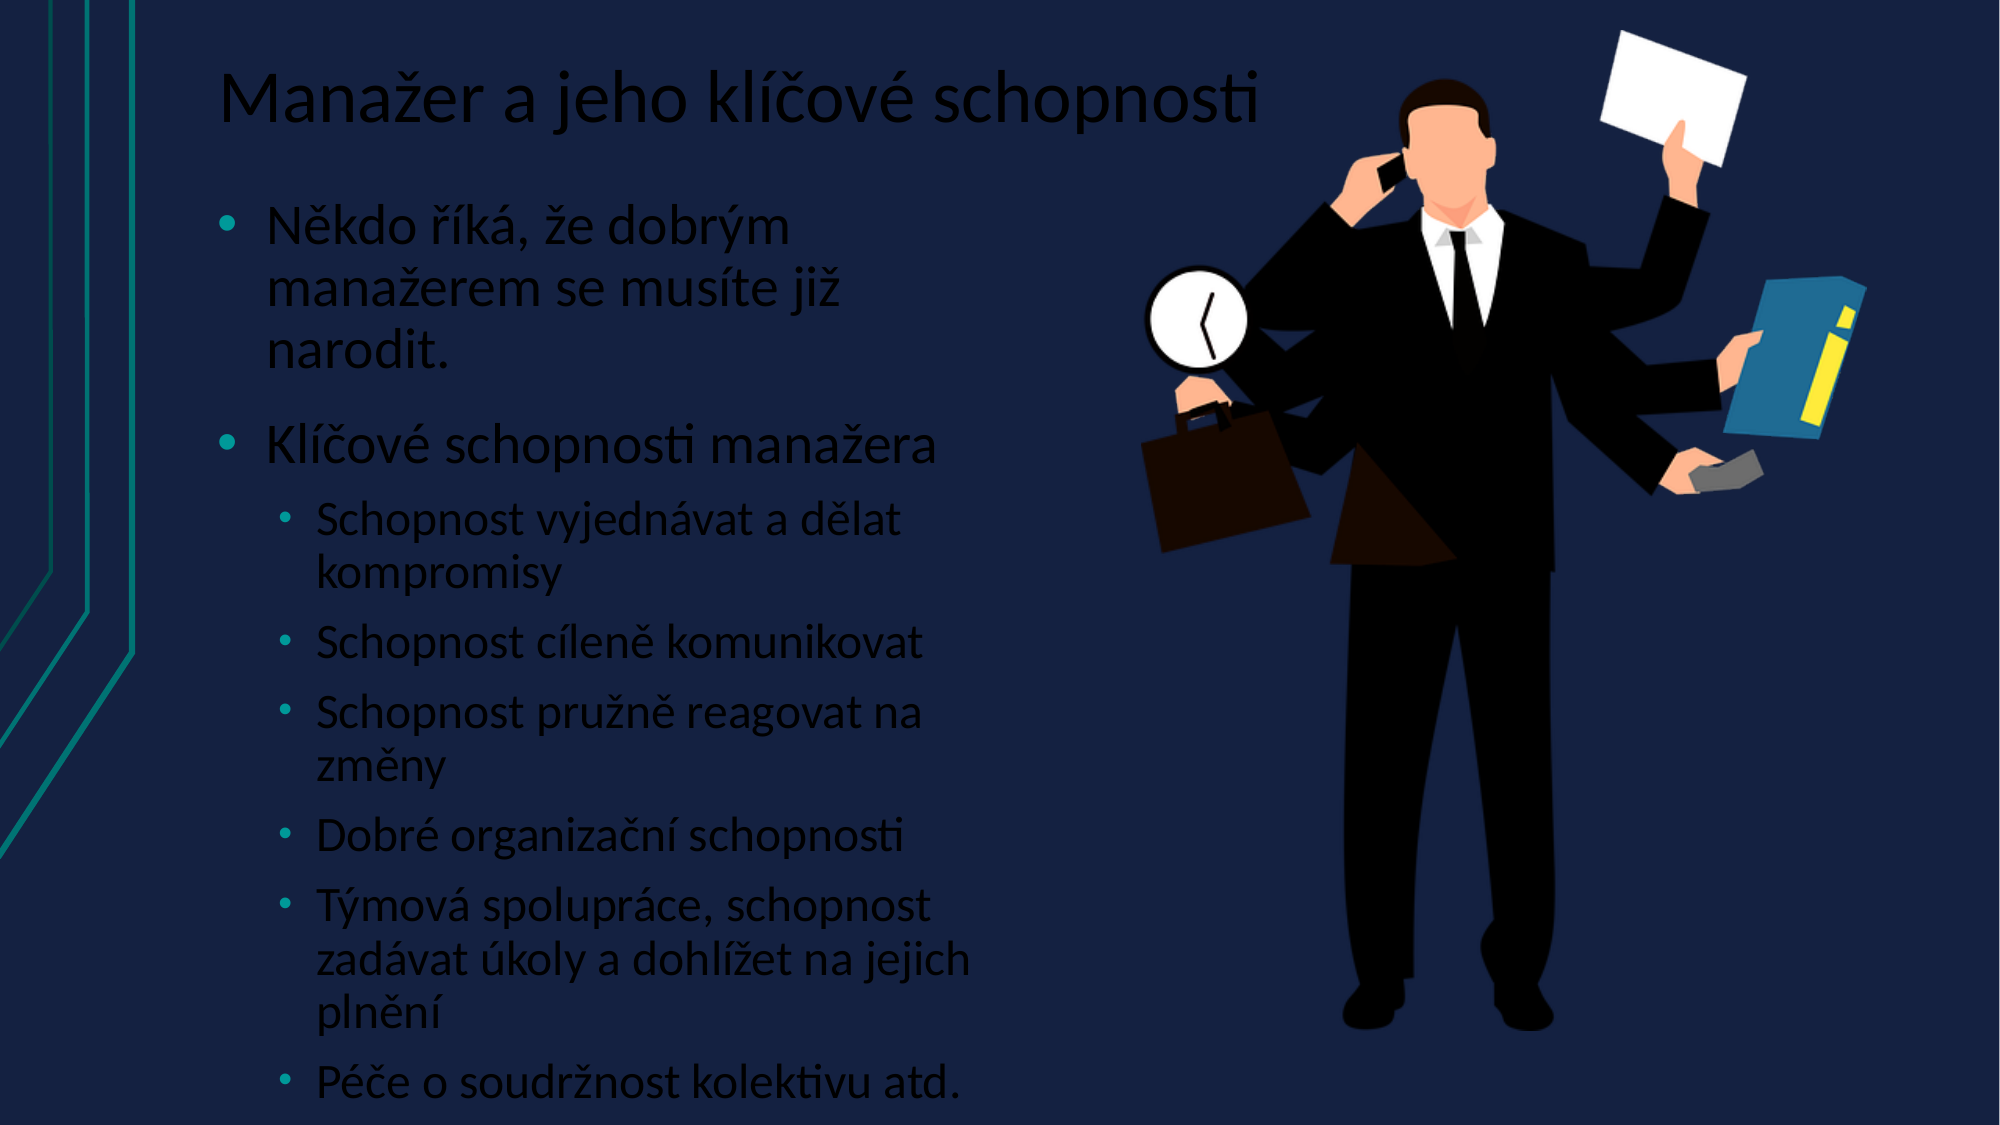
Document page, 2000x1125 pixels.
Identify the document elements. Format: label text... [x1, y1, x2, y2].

picture [1141, 30, 1867, 1032]
list Někdo říká, že dobrým manažerem se musíte již narodit. Klíčové schopnosti manažera Schopnost vyjednávat a dělat kompromisy Schopnost cíleně komunikovat Schopnost pružně reagovat na změny Dobré organizační schopnosti Týmová spolupráce, schopnost zadávat úkoly a dohlížet na jejich plnění Péče o soudržnost kolektivu atd. [197, 184, 1000, 1125]
title Manažer a jeho klíčové schopnosti [198, 0, 1898, 149]
